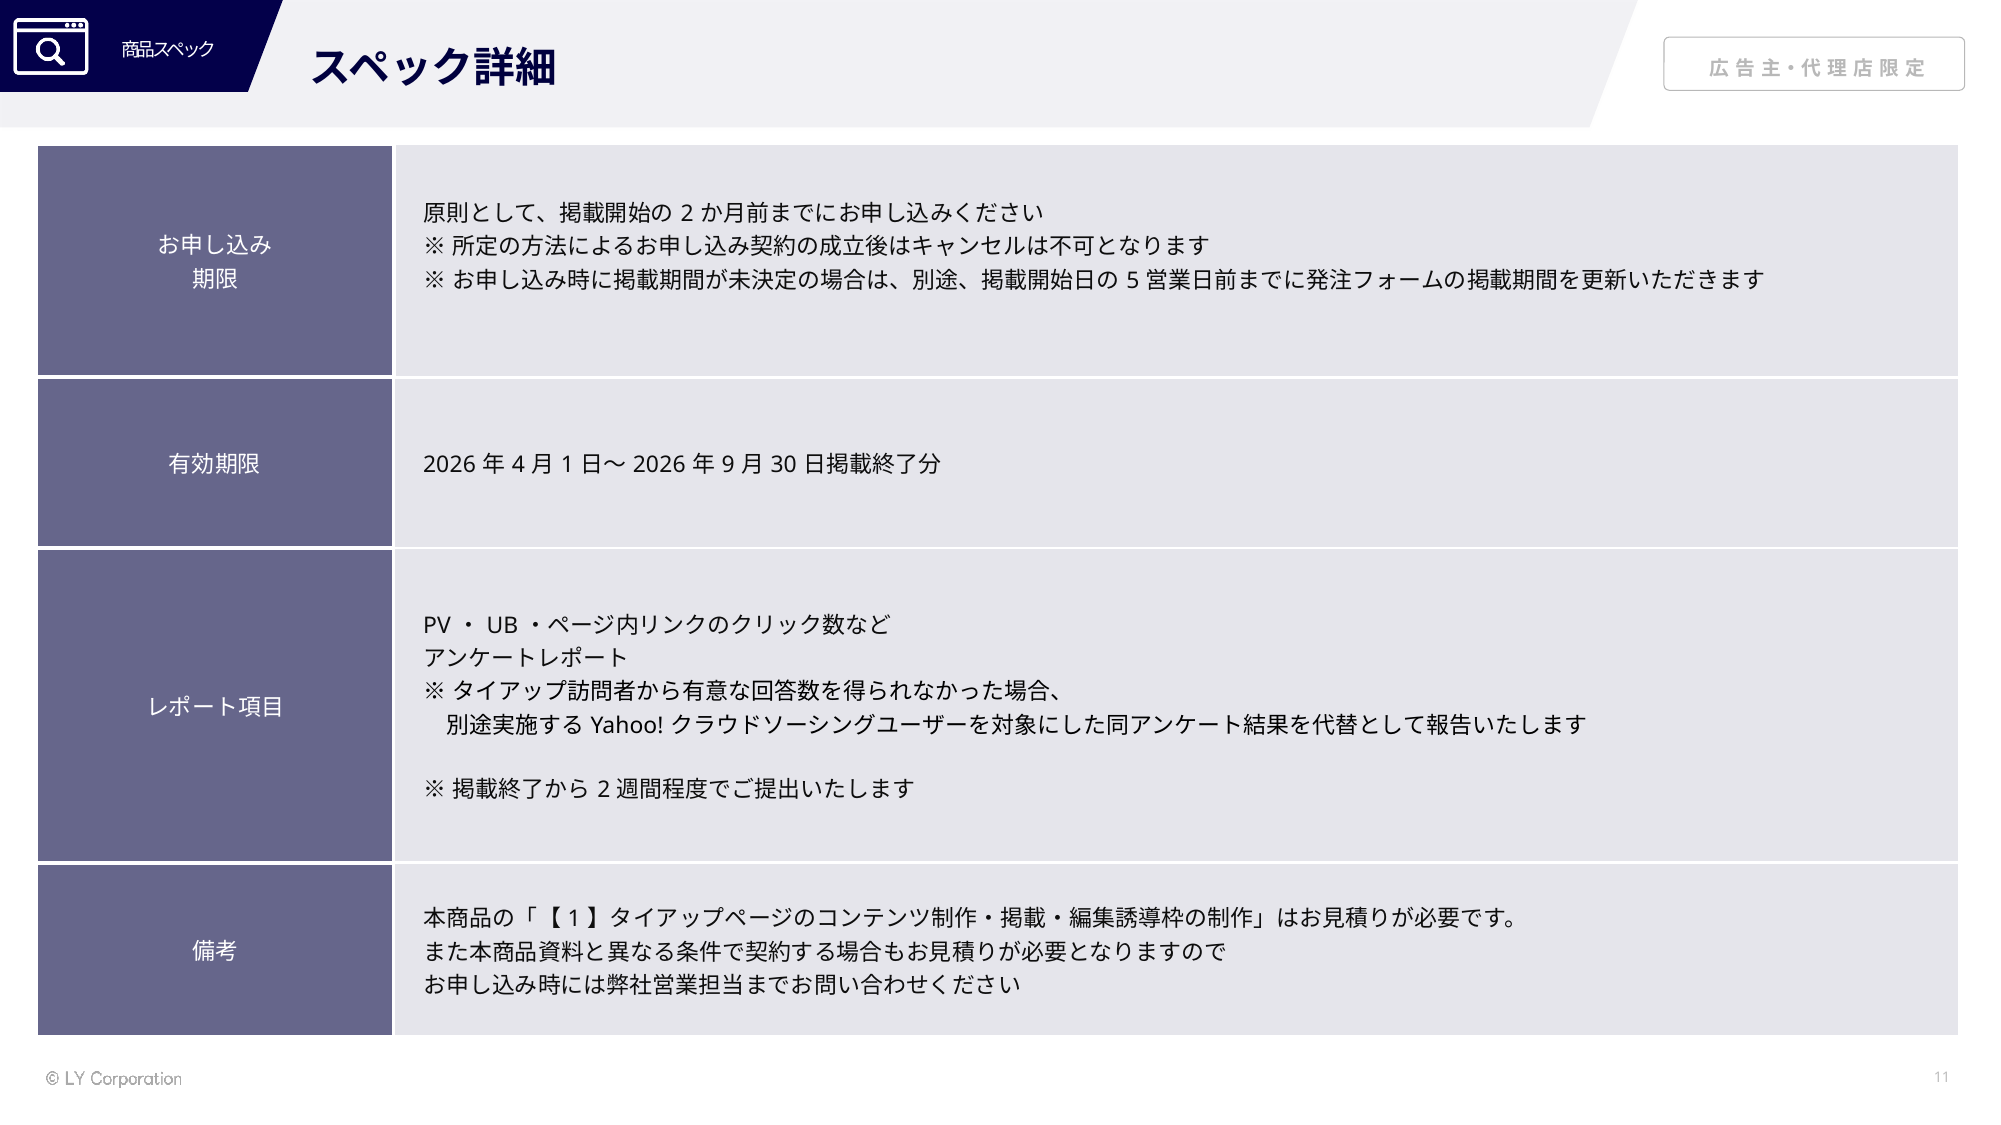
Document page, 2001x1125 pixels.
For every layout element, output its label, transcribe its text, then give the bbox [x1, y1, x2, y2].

list スペック詳細 [309, 41, 1645, 97]
list 商品スペック [97, 13, 240, 81]
table_cell 2026年4月1日～2026年9月30日掲載終了分 [395, 379, 1958, 547]
table_cell 有効期限 [38, 379, 392, 546]
table_cell レポート項目 [38, 550, 392, 861]
table_header お申し込み 期限 [38, 146, 392, 375]
table_cell 本商品の「【1】タイアップページのコンテンツ制作・掲載・編集誘導枠の制作」はお見積りが必要です。 また本商品資料と異なる条件で契約する場合もお見積りが必要となりますので お申し込み時には弊社営業担当までお問い合わせください [395, 864, 1958, 1035]
picture [46, 1071, 181, 1088]
table_header 原則として、掲載開始の2か月前までにお申し込みください ※所定の方法によるお申し込み契約の成立後はキャンセルは不可となります ※お申し込み時に掲載期間が未決定の場合は、別途、掲載開始日の5営業日前までに発注フォームの掲載期間を更新いただきます [396, 145, 1958, 376]
table_cell PV・UB・ページ内リンクのクリック数など アンケートレポート ※タイアップ訪問者から有意な回答数を得られなかった場合、 別途実施するYahoo!クラウドソーシングユーザーを対象にした同アンケート結果を代替として報告いたします ※掲載終了から2週間程度でご提出いたします [395, 549, 1958, 861]
picture [8, 4, 92, 88]
table_cell 備考 [38, 865, 392, 1035]
